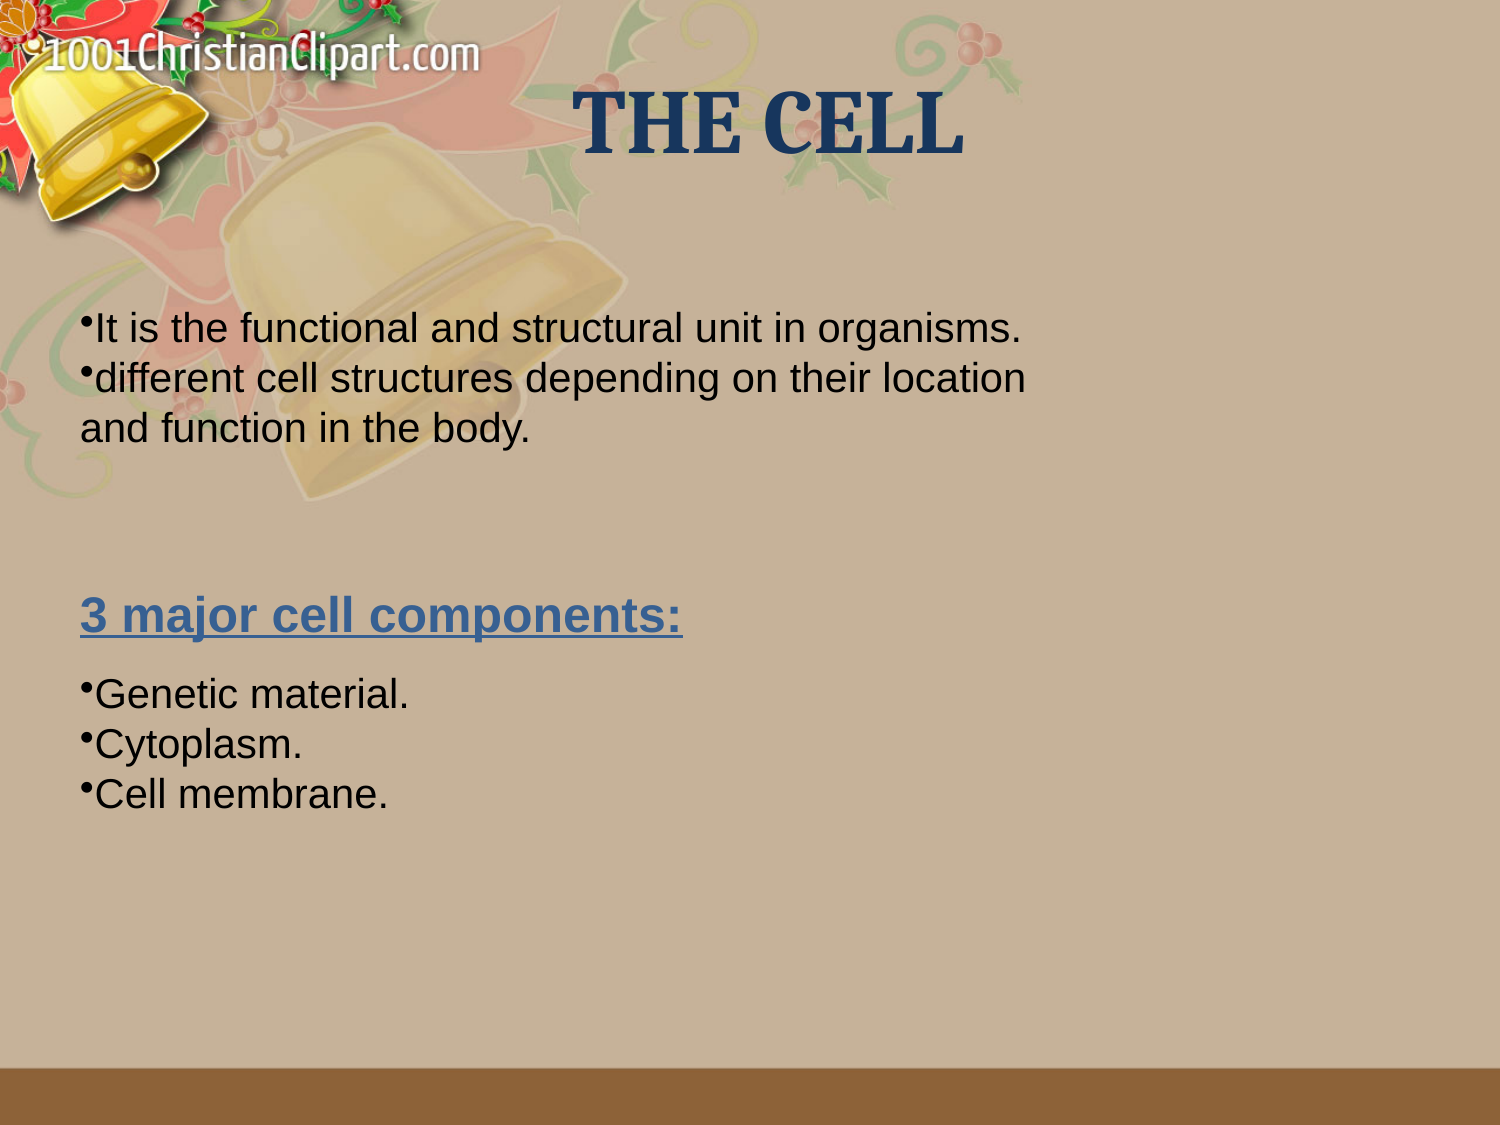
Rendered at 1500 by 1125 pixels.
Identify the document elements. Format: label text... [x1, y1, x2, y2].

text_box THE CELL [557, 54, 980, 180]
picture [0, 0, 1500, 1125]
text_box It is the functional and structural unit in organisms. different cell structures depending on their location and function in the body. 3 major cell components: Genetic material. Cytoplasm. Cell membrane. [64, 293, 1500, 825]
